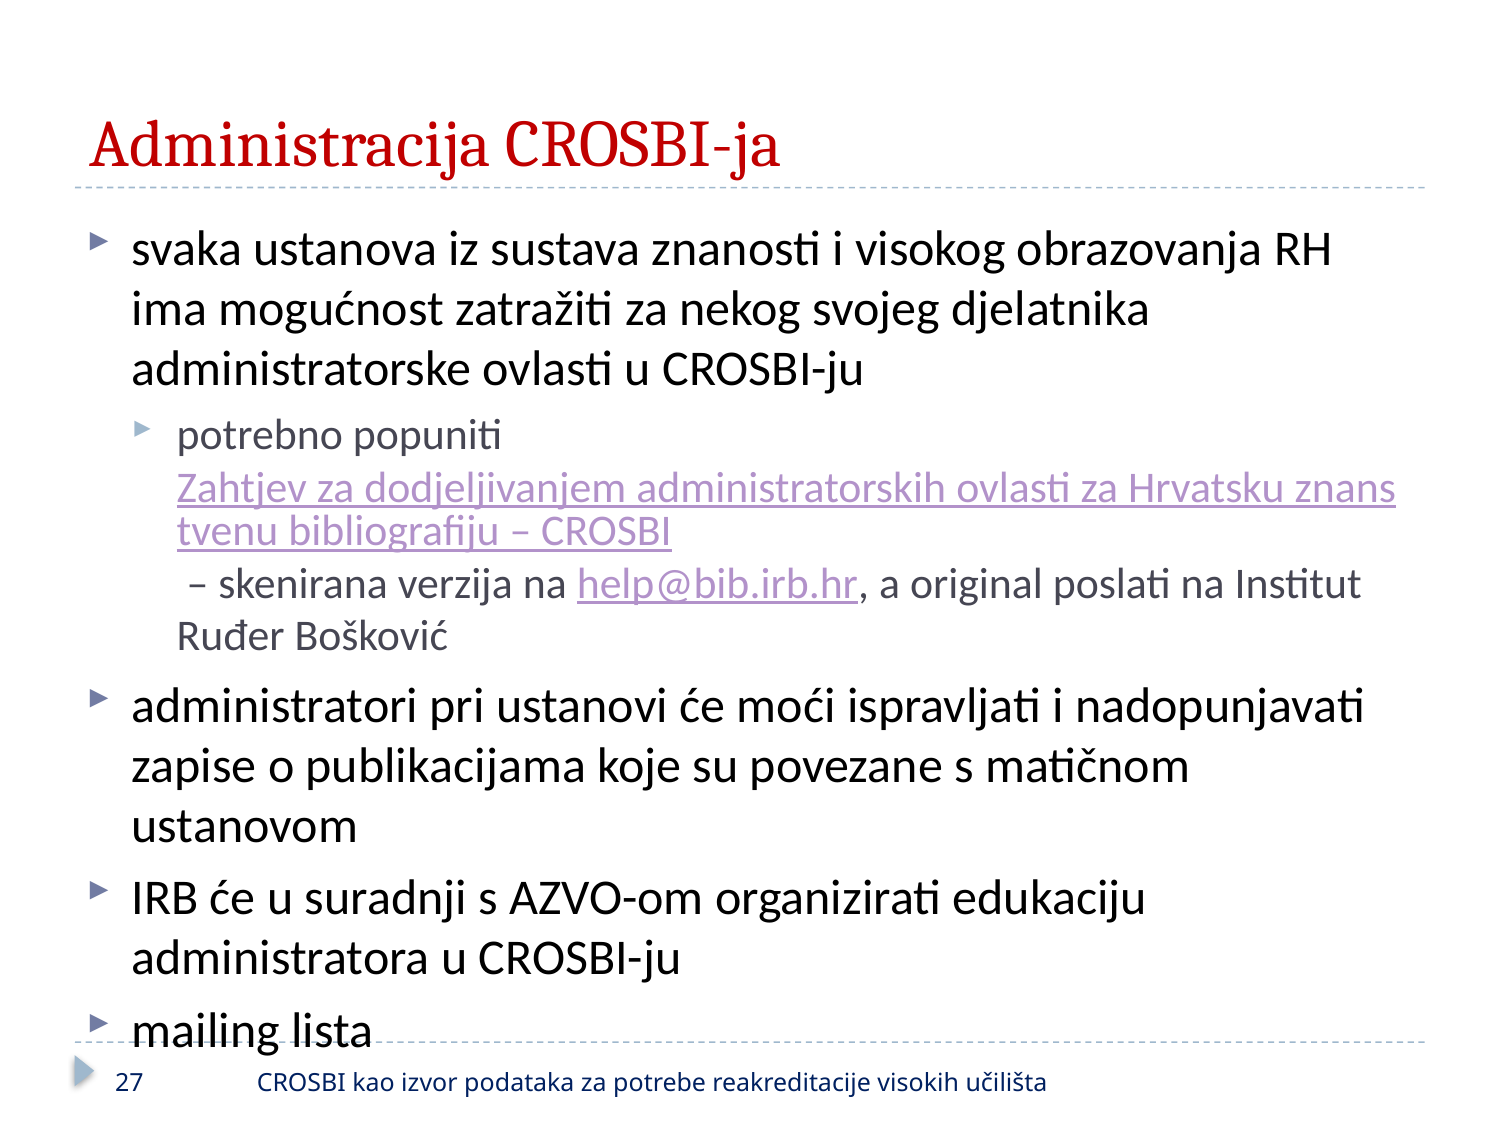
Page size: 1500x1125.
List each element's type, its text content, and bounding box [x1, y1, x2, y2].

slide_number 27 [100, 1058, 207, 1119]
title Administracija CROSBI-ja [75, 24, 1425, 188]
footer CROSBI kao izvor podataka za potrebe reakreditacije visokih učilišta [242, 1058, 1164, 1119]
list svaka ustanova iz sustava znanosti i visokog obrazovanja RH ima mogućnost zatražiti za nekog svojeg djelatnika administratorske ovlasti u CROSBI-ju potrebno popuniti Zahtjev za dodjeljivanjem administratorskih ovlasti za Hrvatsku znanstvenu bibliografiju – CROSBI – skenirana verzija na help@bib.irb.hr, a original poslati na Institut Ruđer Bošković administratori pri ustanovi će moći ispravljati i nadopunjavati zapise o publikacijama koje su povezane s matičnom ustanovom IRB će u suradnji s AZVO-om organizirati edukaciju administratora u CROSBI-ju mailing lista [71, 208, 1422, 1042]
